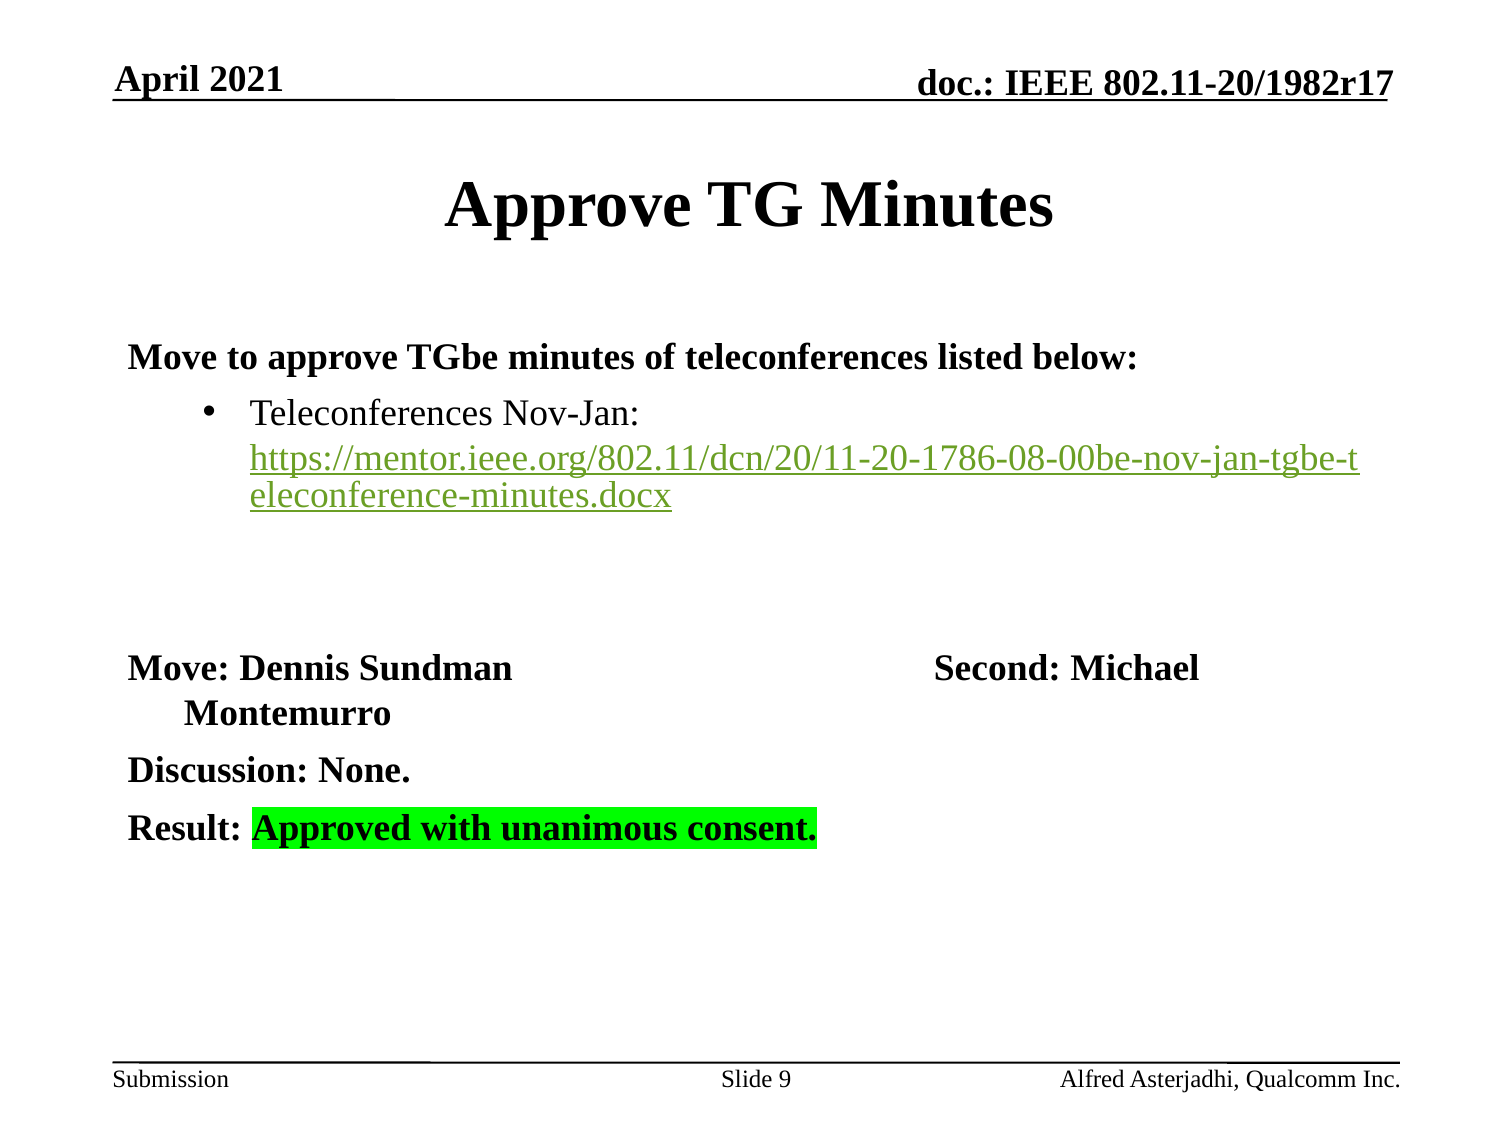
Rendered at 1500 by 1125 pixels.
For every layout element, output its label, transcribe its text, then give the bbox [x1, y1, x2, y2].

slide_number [114, 54, 423, 100]
footer Alfred Asterjadhi, Qualcomm Inc. [878, 1061, 1402, 1093]
list Move to approve TGbe minutes of teleconferences listed below: Teleconferences Nov-Jan: https://mentor.ieee.org/802.11/dcn/20/11-20-1786-08-00be-nov-jan-tgbe-teleconference-minutes.docx Move: Dennis Sundman Second: Michael Montemurro Discussion: None. Result: Approved with unanimous consent. [112, 324, 1388, 1000]
slide_number Slide 9 [712, 1061, 800, 1123]
title Approve TG Minutes [112, 112, 1388, 288]
